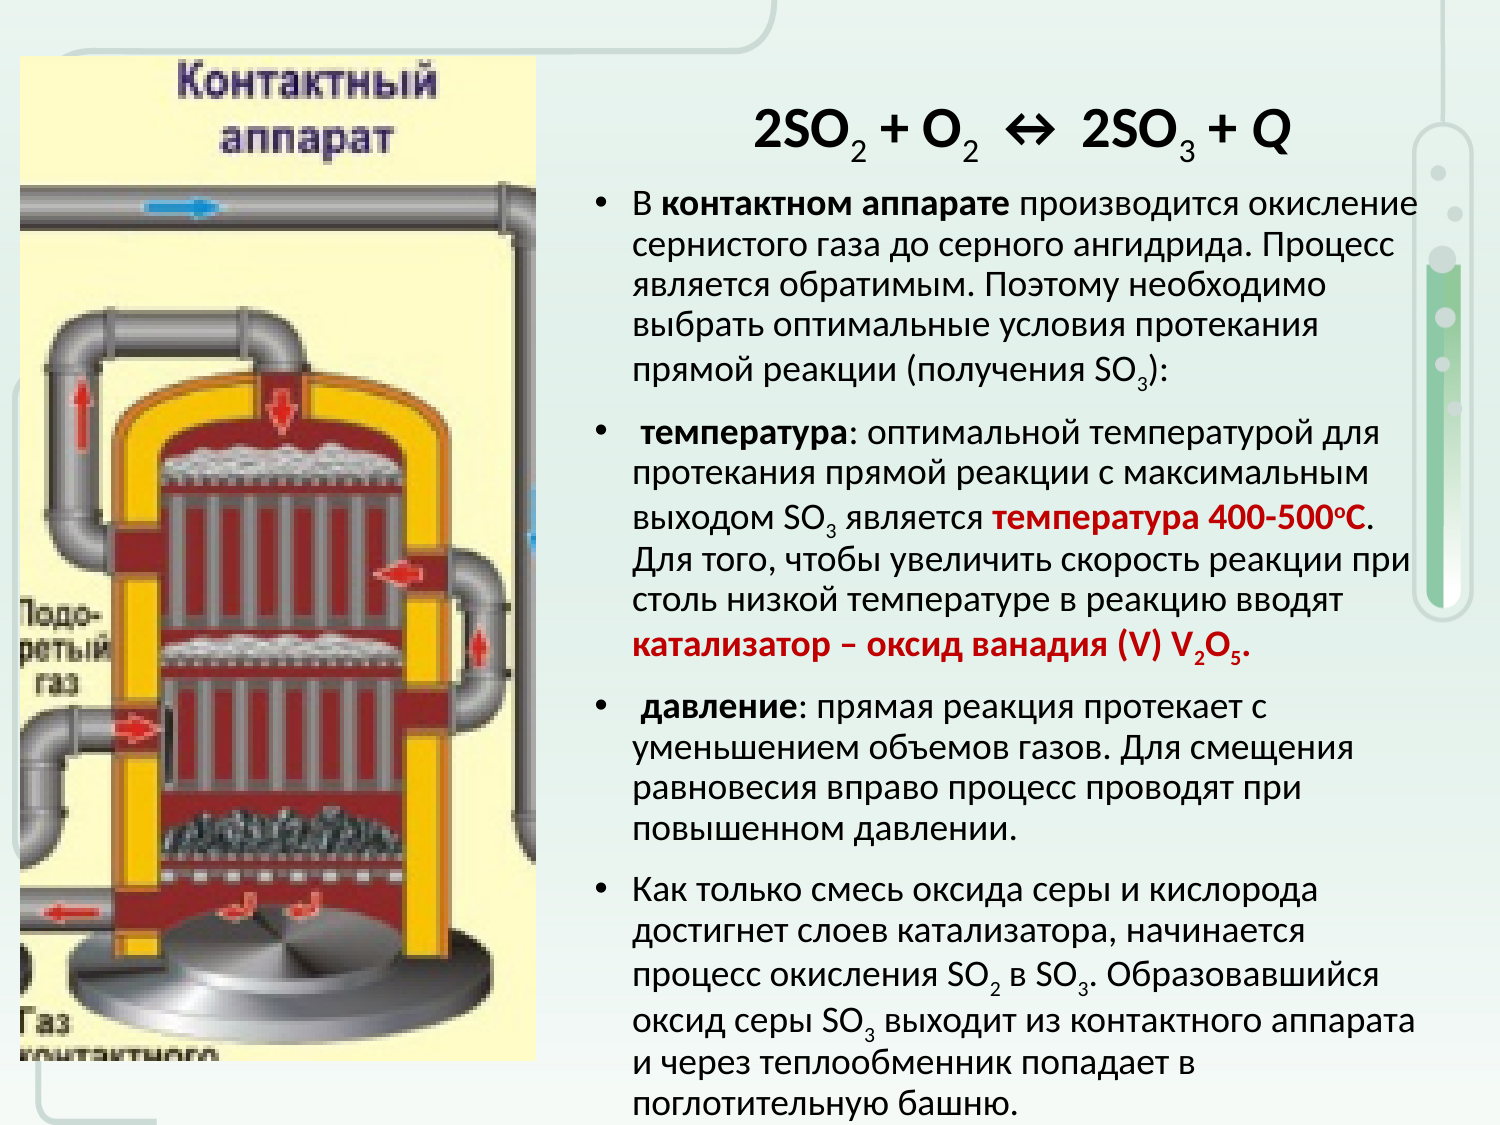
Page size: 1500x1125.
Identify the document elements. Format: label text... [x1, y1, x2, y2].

list 2SO2 + O2 ↔ 2SO3 + Q В контактном аппарате производится окисление сернистого газа до серного ангидрида. Процесс является обратимым. Поэтому необходимо выбрать оптимальные условия протекания прямой реакции (получения SO3): температура: оптимальной температурой для протекания прямой реакции с максимальным выходом SO3 является температура 400-500оС. Для того, чтобы увеличить скорость реакции при столь низкой температуре в реакцию вводят катализатор – оксид ванадия (V) V2O5. давление: прямая реакция протекает с уменьшением объемов газов. Для смещения равновесия вправо процесс проводят при повышенном давлении. Как только смесь оксида серы и кислорода достигнет слоев катализатора, начинается процесс окисления SO2 в SO3. Образовавшийся оксид серы SO3 выходит из контактного аппарата и через теплообменник попадает в поглотительную башню. [579, 21, 1436, 1014]
picture [0, 0, 1500, 1125]
